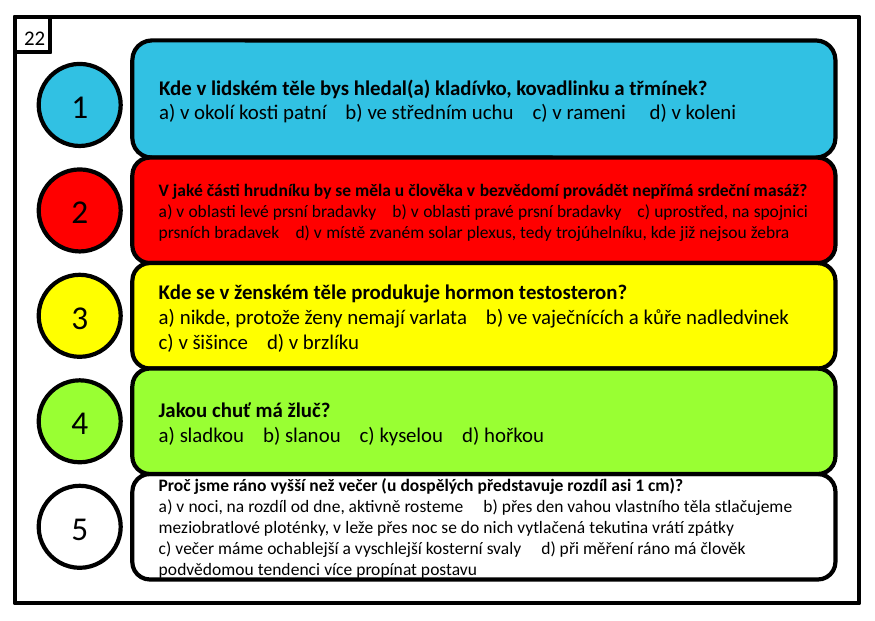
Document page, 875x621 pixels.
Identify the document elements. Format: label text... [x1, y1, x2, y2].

text_box 4 [36, 378, 123, 465]
text_box 3 [36, 272, 123, 359]
text_box Proč jsme ráno vyšší než večer (u dospělých představuje rozdíl asi 1 cm)? a) v noci, na rozdíl od dne, aktivně rosteme b) přes den vahou vlastního těla stlačujeme meziobratlové ploténky, v leže přes noc se do nich vytlačená tekutina vrátí zpátky c) večer máme ochablejší a vyschlejší kosterní svaly d) při měření ráno má člověk podvědomou tendenci více propínat postavu [130, 474, 838, 582]
text_box Jakou chuť má žluč? a) sladkou b) slanou c) kyselou d) hořkou [130, 366, 838, 477]
text_box 2 [36, 167, 123, 254]
text_box [13, 15, 861, 605]
text_box 1 [36, 61, 123, 149]
text_box 22 [0, 17, 63, 57]
text_box Kde v lidském těle bys hledal(a) kladívko, kovadlinku a třmínek? a) v okolí kosti patní b) ve středním uchu c) v rameni d) v koleni [130, 38, 838, 157]
text_box 5 [36, 483, 123, 570]
text_box Kde se v ženském těle produkuje hormon testosteron? a) nikde, protože ženy nemají varlata b) ve vaječnících a kůře nadledvinek c) v šišince d) v brzlíku [130, 260, 838, 368]
text_box V jaké části hrudníku by se měla u člověka v bezvědomí provádět nepřímá srdeční masáž? a) v oblasti levé prsní bradavky b) v oblasti pravé prsní bradavky c) uprostřed, na spojnici prsních bradavek d) v místě zvaném solar plexus, tedy trojúhelníku, kde již nejsou žebra [130, 155, 838, 263]
